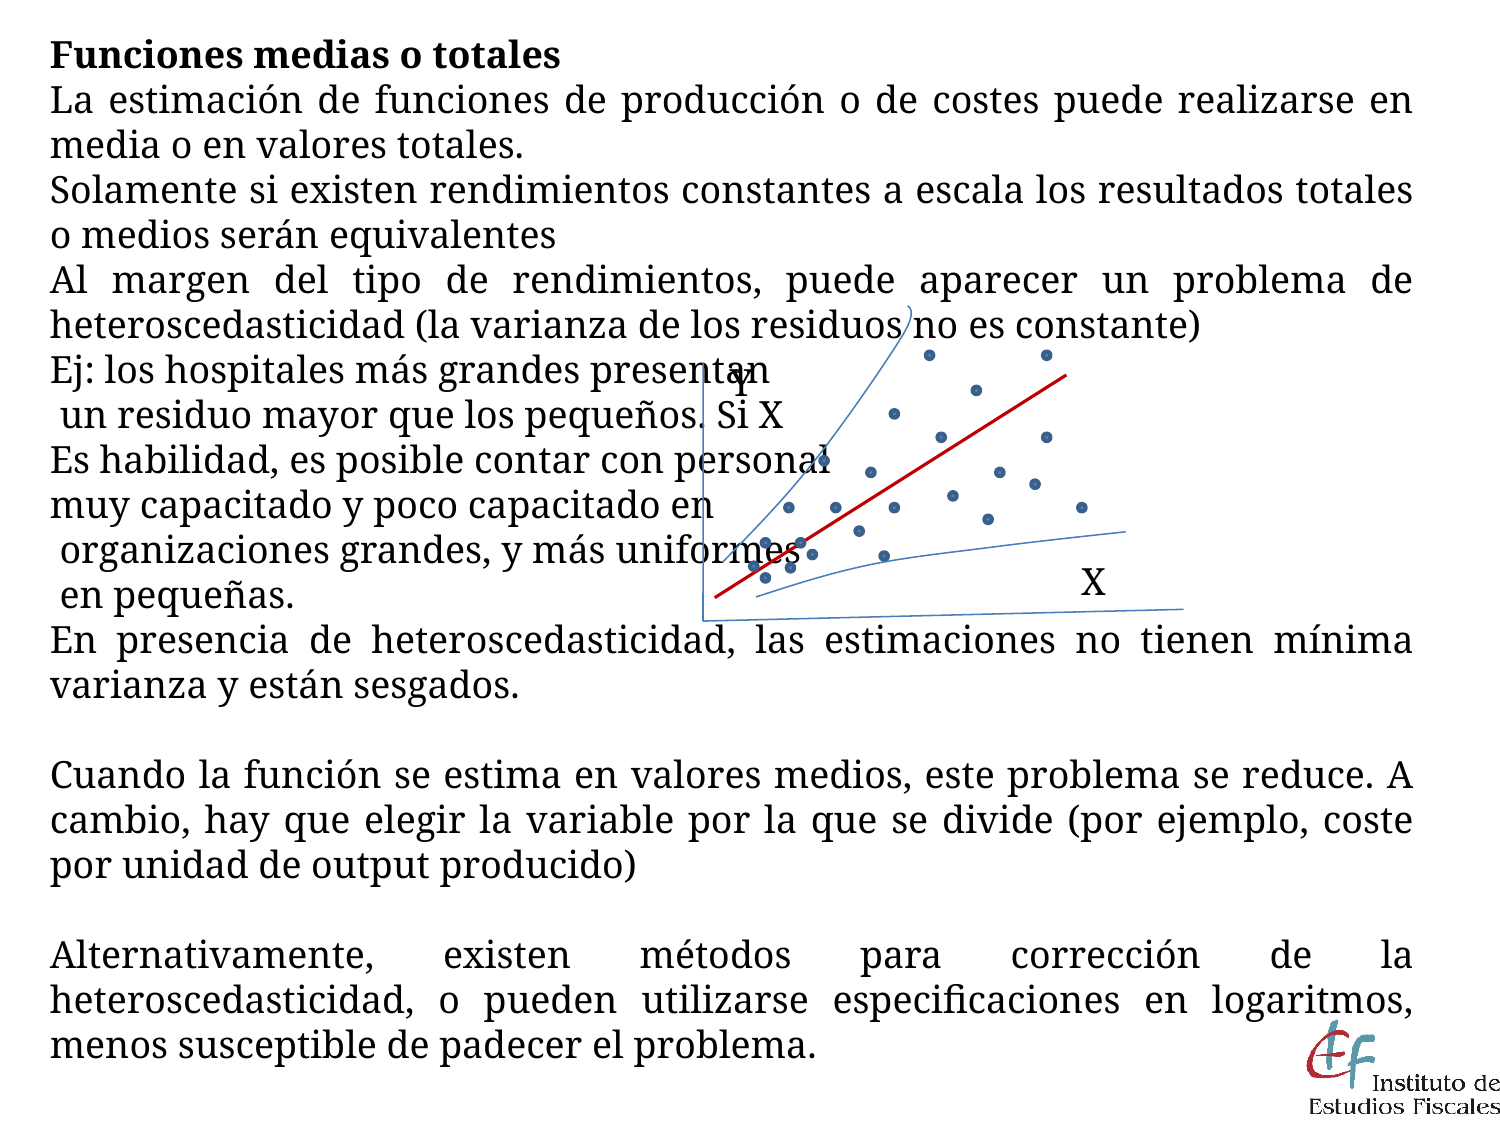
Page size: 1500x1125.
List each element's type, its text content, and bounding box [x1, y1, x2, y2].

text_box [702, 609, 1184, 622]
text_box [1040, 349, 1053, 362]
text_box [923, 349, 936, 362]
text_box [859, 305, 913, 373]
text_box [714, 374, 1067, 598]
text_box Funciones medias o totales La estimación de funciones de producción o de costes puede realizarse en media o en valores totales. Solamente si existen rendimientos constantes a escala los resultados totales o medios serán equivalentes Al margen del tipo de rendimientos, puede aparecer un problema de heteroscedasticidad (la varianza de los residuos no es constante) Ej: los hospitales más grandes presentan un residuo mayor que los pequeños. Si X Es habilidad, es posible contar con personal muy capacitado y poco capacitado en organizaciones grandes, y más uniformes en pequeñas. En presencia de heteroscedasticidad, las estimaciones no tienen mínima varianza y están sesgados. Cuando la función se estima en valores medios, este problema se reduce. A cambio, hay que elegir la variable por la que se divide (por ejemplo, coste por unidad de output producido) Alternativamente, existen métodos para corrección de la heteroscedasticidad, o pueden utilizarse especificaciones en logaritmos, menos susceptible de padecer el problema. [35, 23, 1430, 1125]
text_box [1076, 501, 1088, 514]
text_box Y [714, 351, 832, 374]
picture [1306, 1019, 1500, 1114]
text_box X [1066, 550, 1184, 608]
text_box [1072, 531, 1126, 542]
